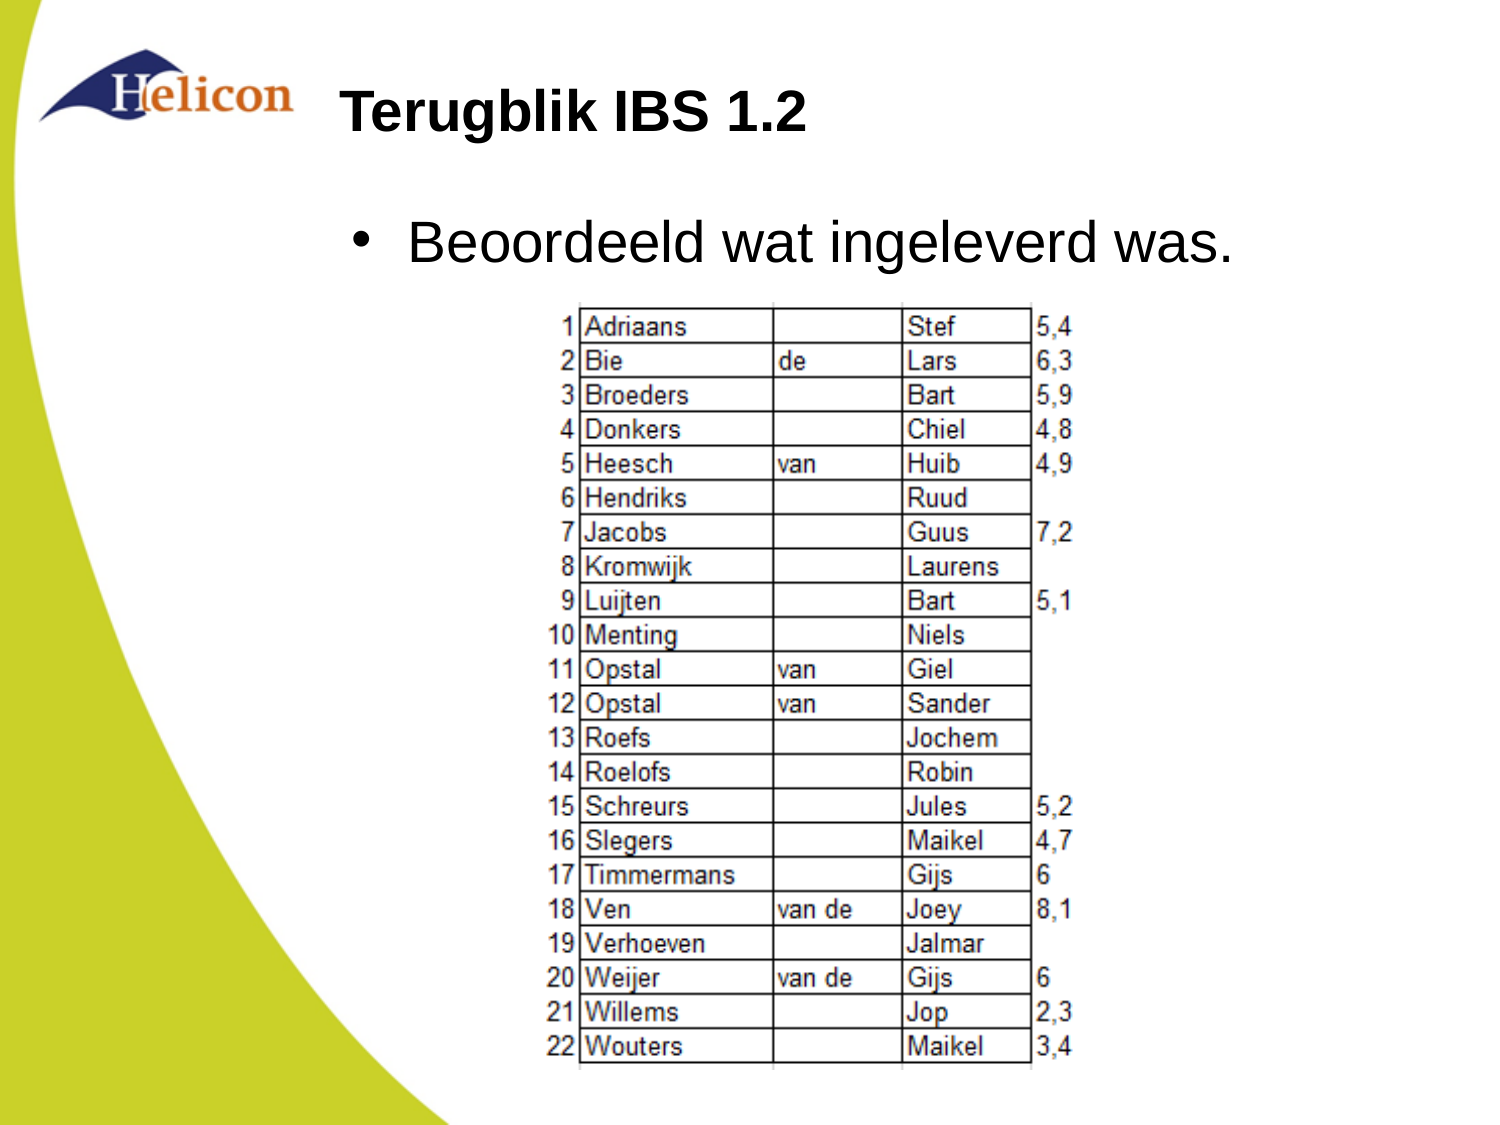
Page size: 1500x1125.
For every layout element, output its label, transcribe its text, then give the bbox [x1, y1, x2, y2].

picture [0, 0, 1500, 1125]
title Terugblik IBS 1.2 [324, 54, 1415, 161]
list Beoordeeld wat ingeleverd was. [336, 196, 1425, 1005]
